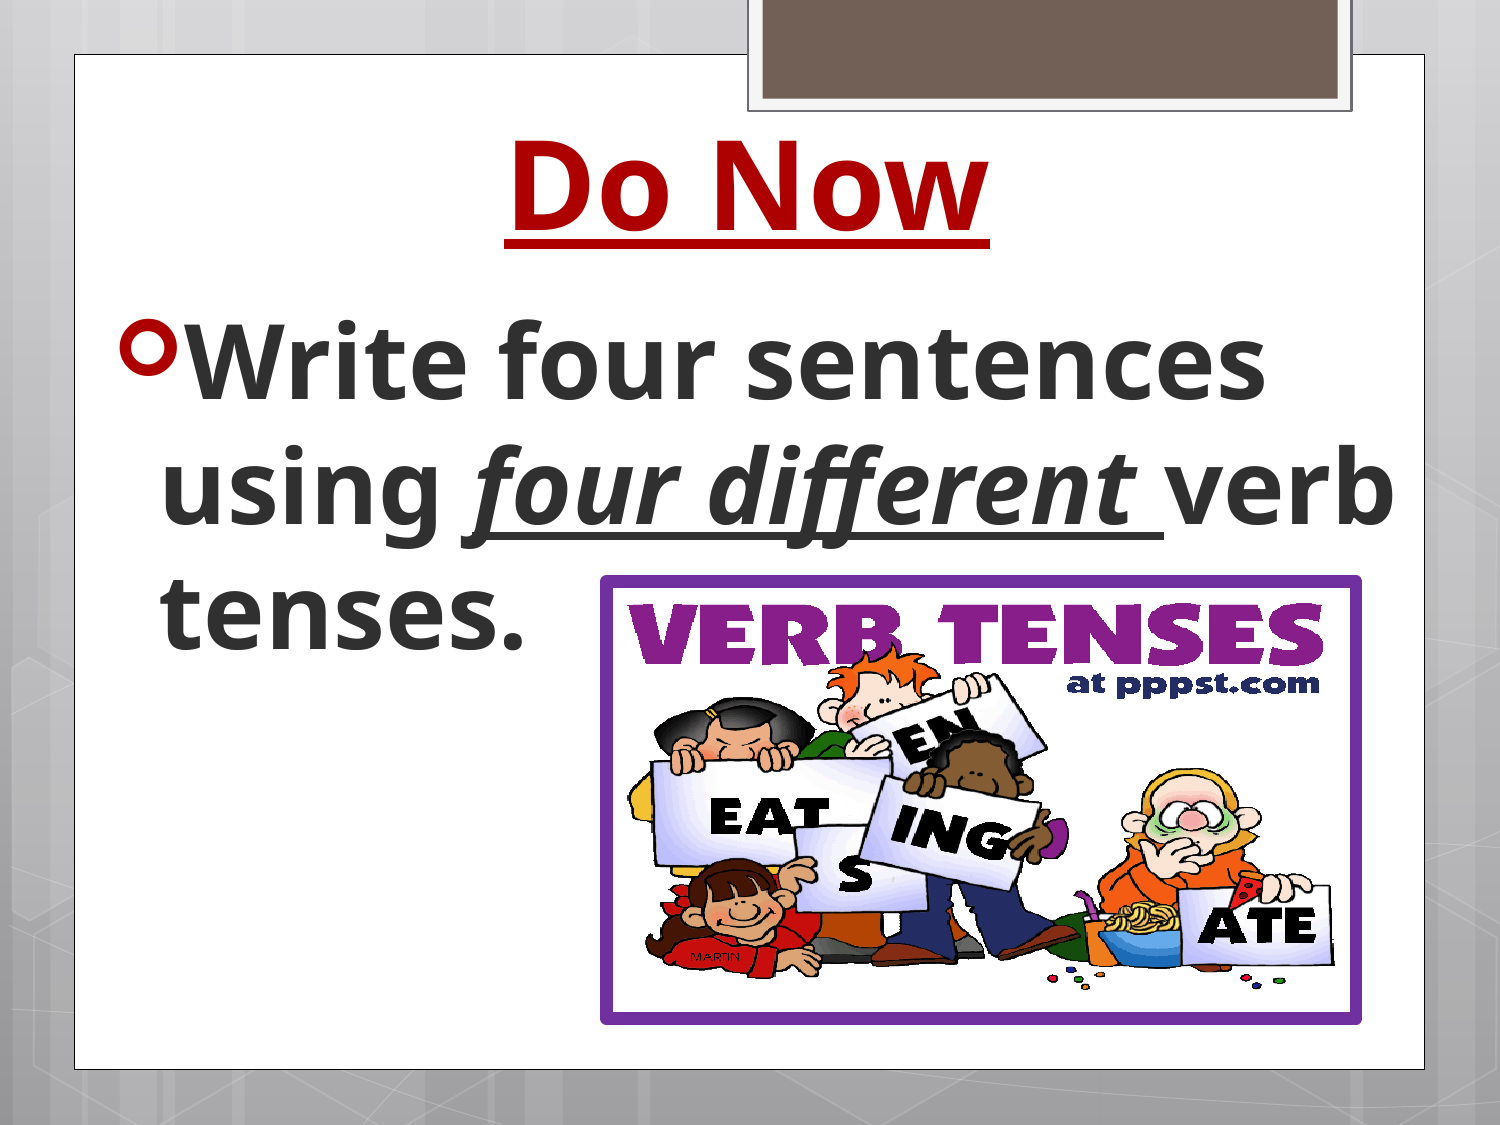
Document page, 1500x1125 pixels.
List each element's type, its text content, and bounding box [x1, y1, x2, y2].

picture [612, 587, 1351, 1013]
title Do Now [171, 75, 1324, 263]
list Write four sentences using four different verb tenses. [87, 287, 1425, 864]
